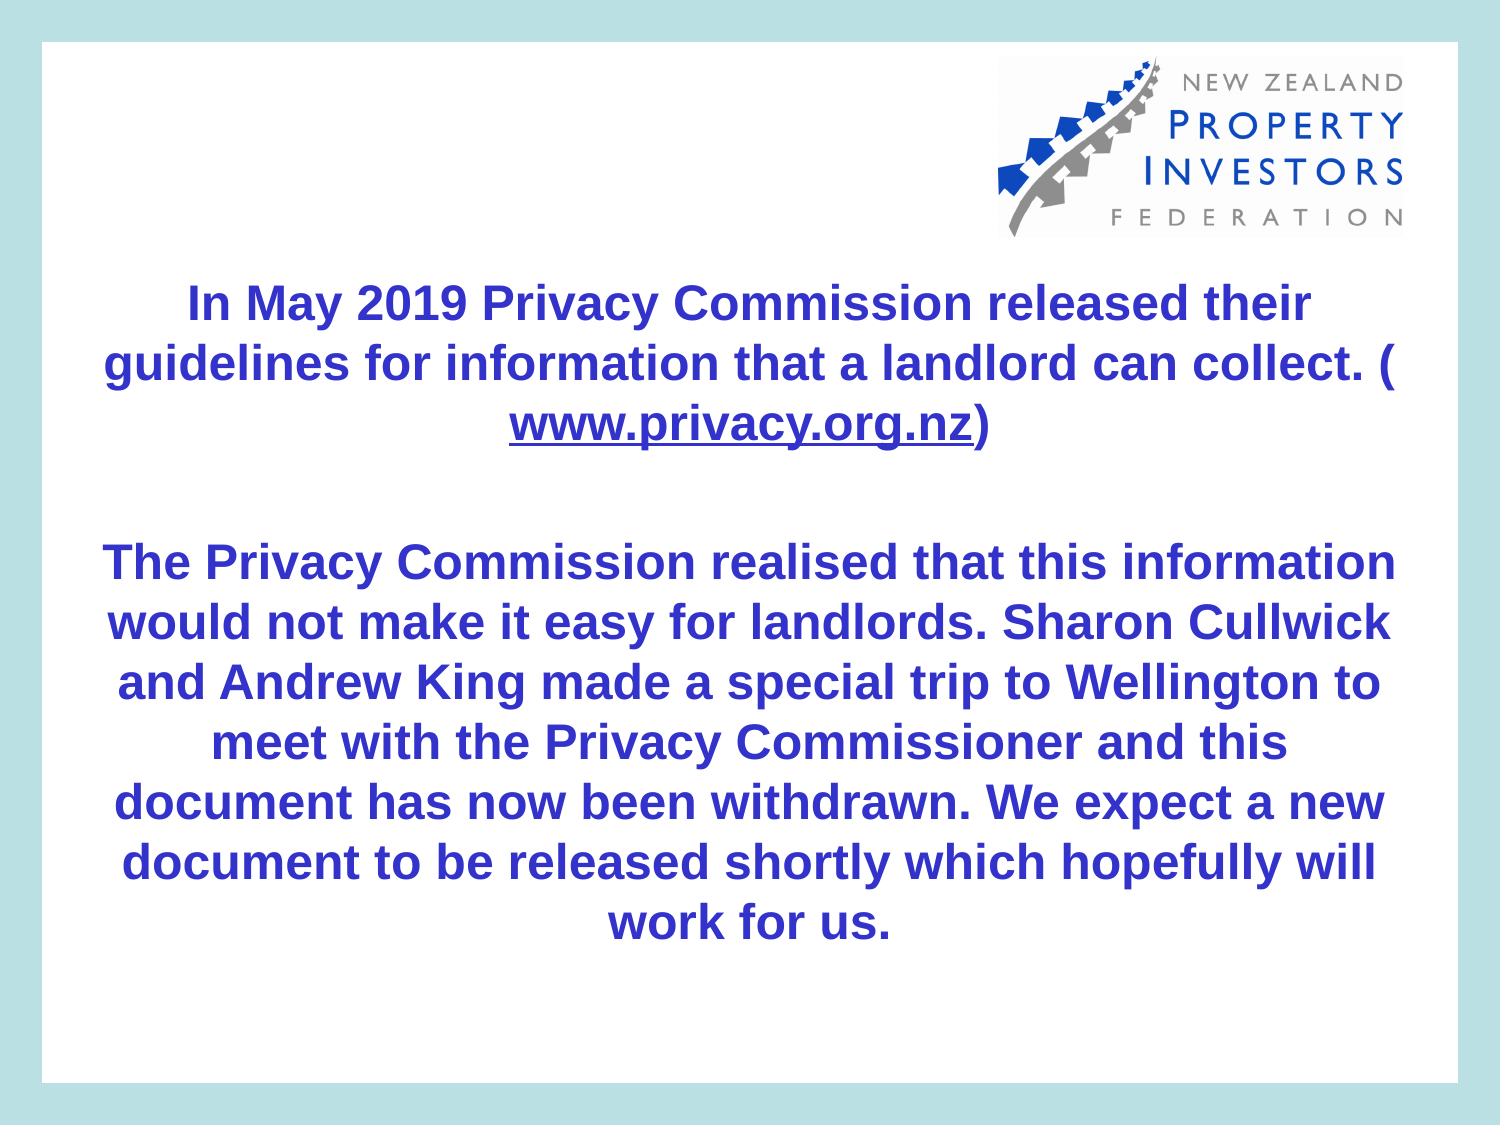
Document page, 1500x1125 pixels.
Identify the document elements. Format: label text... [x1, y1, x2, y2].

title Napier [74, 44, 1426, 233]
picture [997, 56, 1403, 237]
text_box [0, 0, 1500, 1125]
list In May 2019 Privacy Commission released their guidelines for information that a landlord can collect. (www.privacy.org.nz) The Privacy Commission realised that this information would not make it easy for landlords. Sharon Cullwick and Andrew King made a special trip to Wellington to meet with the Privacy Commissioner and this document has now been withdrawn. We expect a new document to be released shortly which hopefully will work for us. [74, 262, 1426, 1006]
